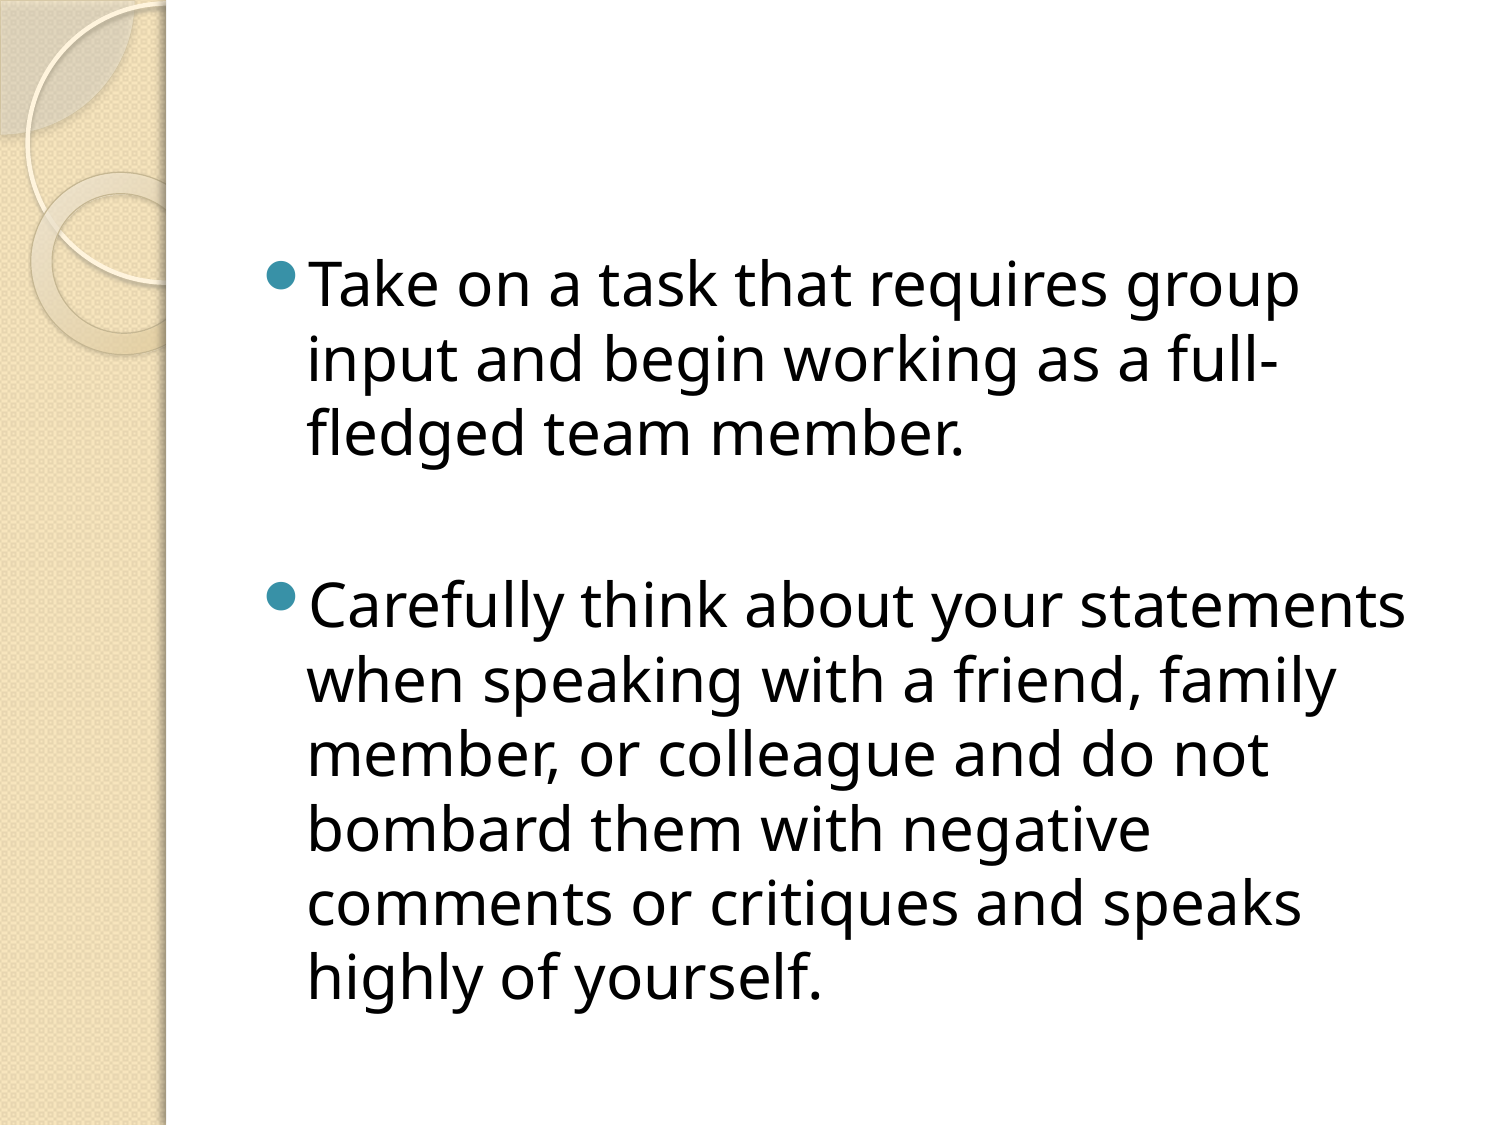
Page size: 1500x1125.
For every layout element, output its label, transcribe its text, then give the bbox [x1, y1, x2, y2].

list Take on a task that requires group input and begin working as a full-fledged team member. Carefully think about your statements when speaking with a friend, family member, or colleague and do not bombard them with negative comments or critiques and speaks highly of yourself. [235, 237, 1466, 1025]
